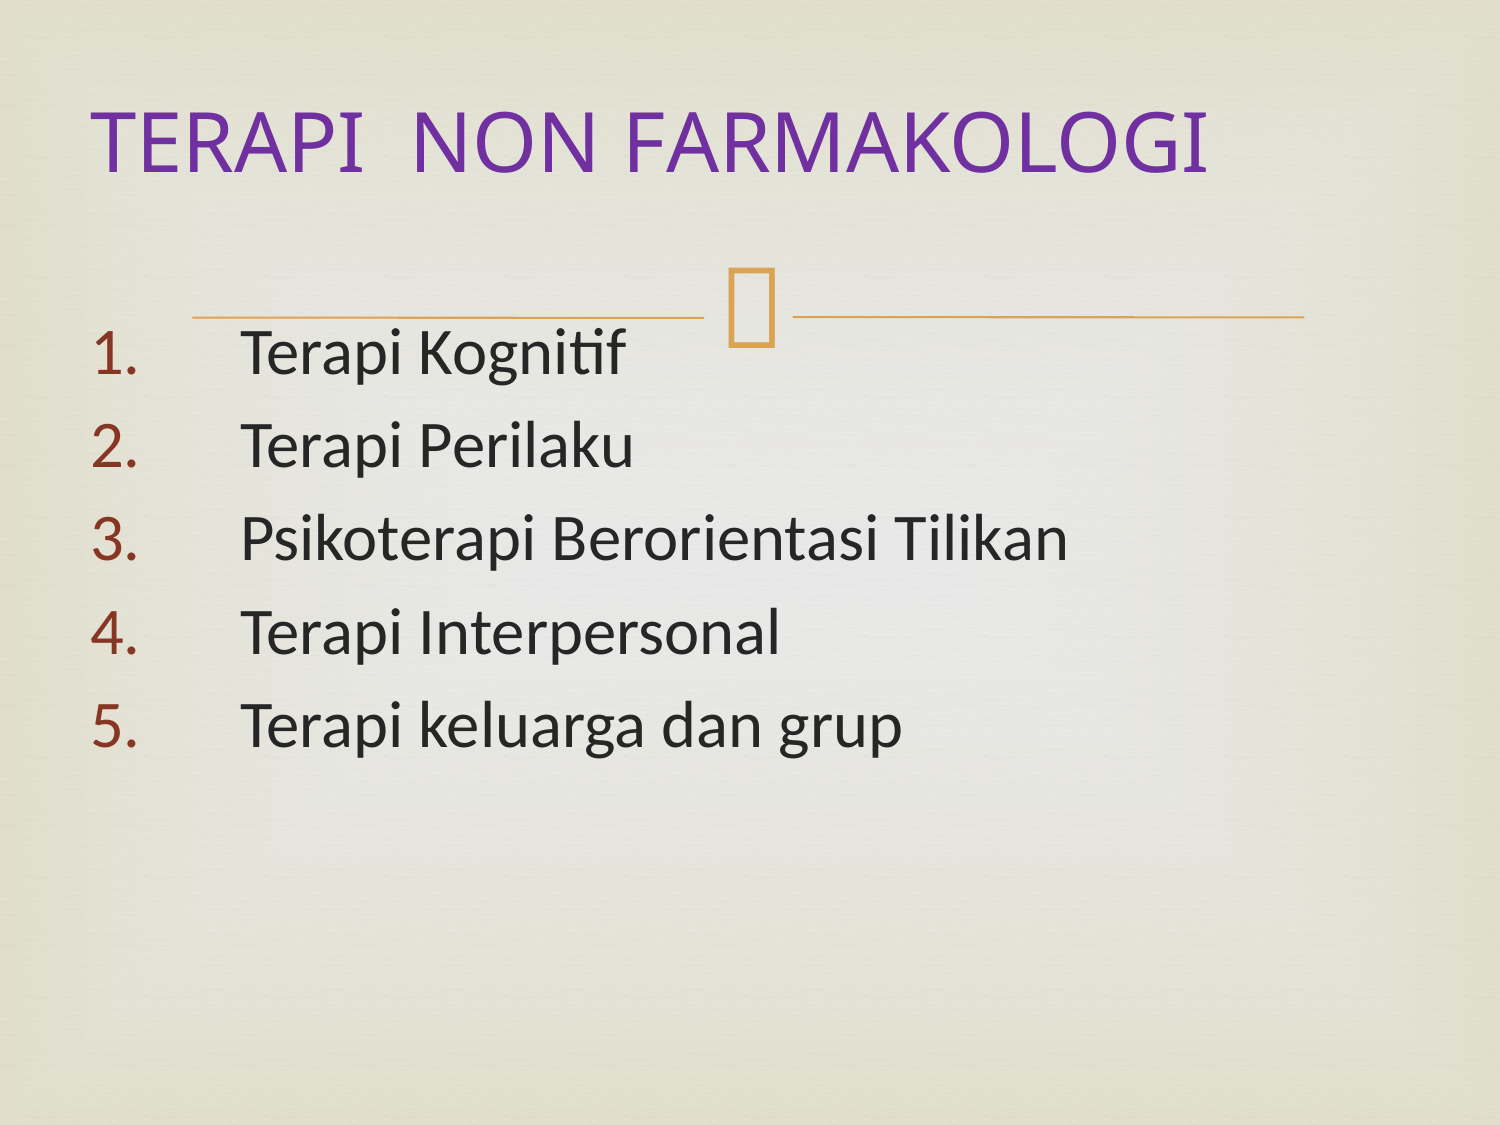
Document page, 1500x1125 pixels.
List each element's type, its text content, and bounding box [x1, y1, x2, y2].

list Terapi Kognitif Terapi Perilaku Psikoterapi Berorientasi Tilikan Terapi Interpersonal Terapi keluarga dan grup [75, 299, 1425, 1050]
title TERAPI NON FARMAKOLOGI [75, 45, 1447, 233]
